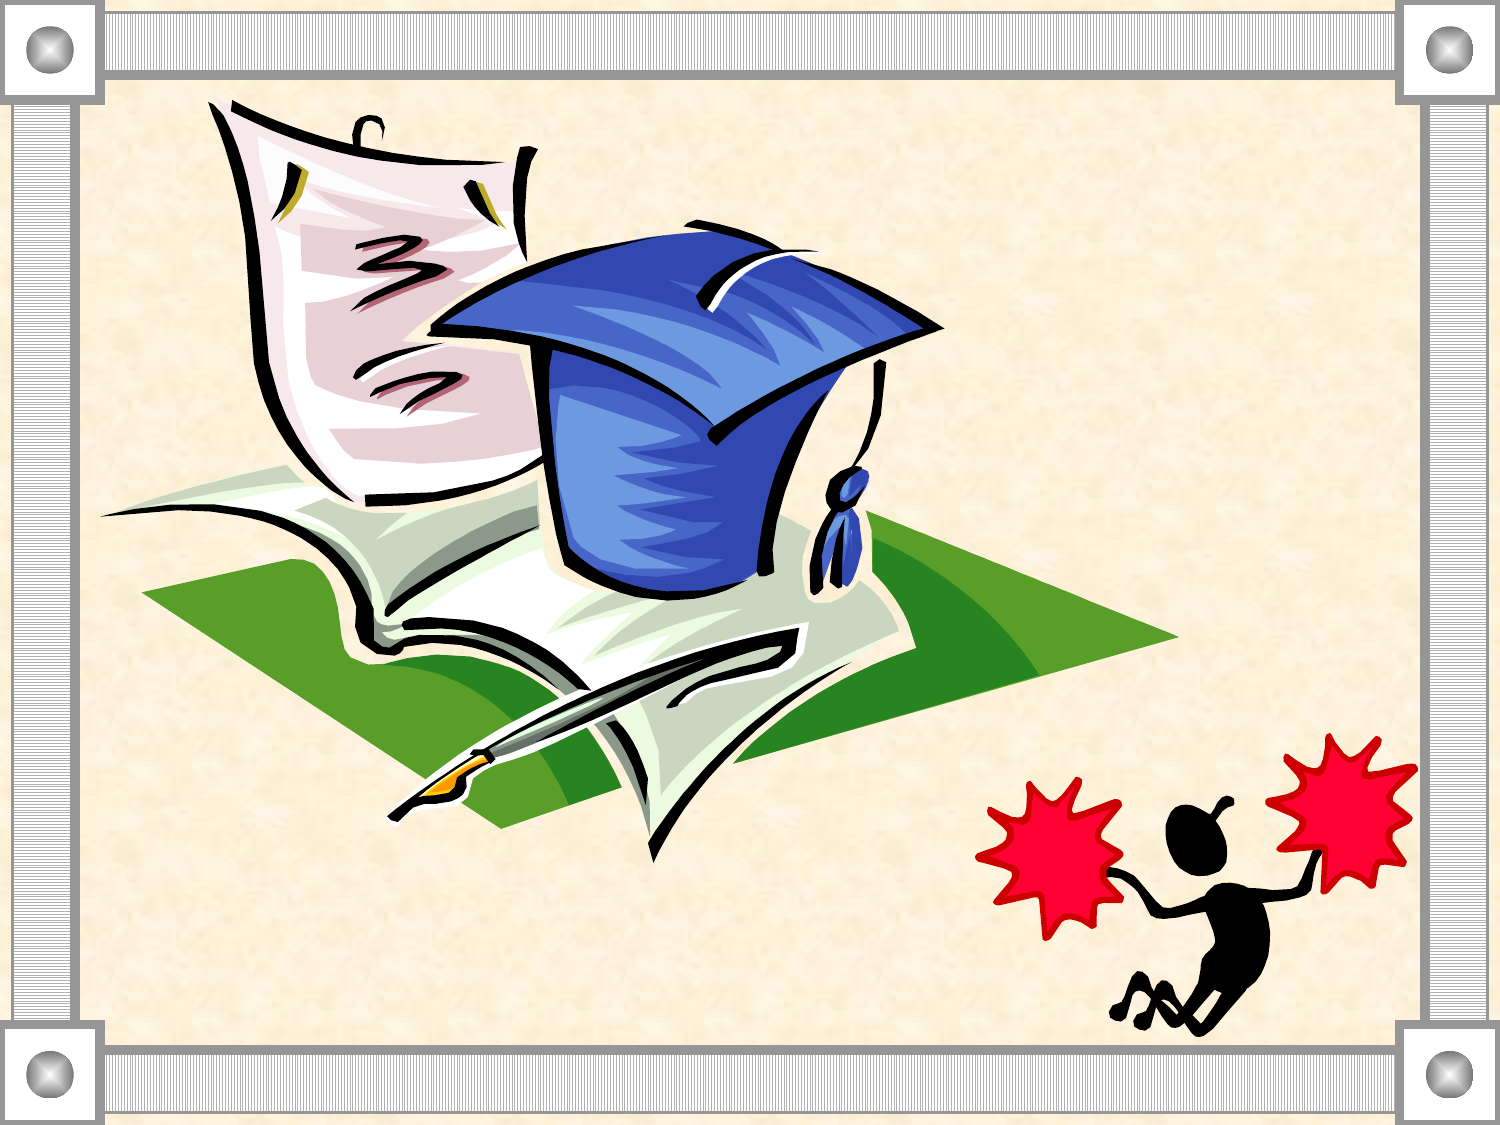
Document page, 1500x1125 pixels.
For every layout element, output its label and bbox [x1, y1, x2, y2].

picture [105, 1114, 1395, 1125]
picture [105, 0, 1395, 11]
picture [0, 105, 11, 1020]
picture [1489, 105, 1500, 1020]
picture [80, 80, 1420, 1045]
